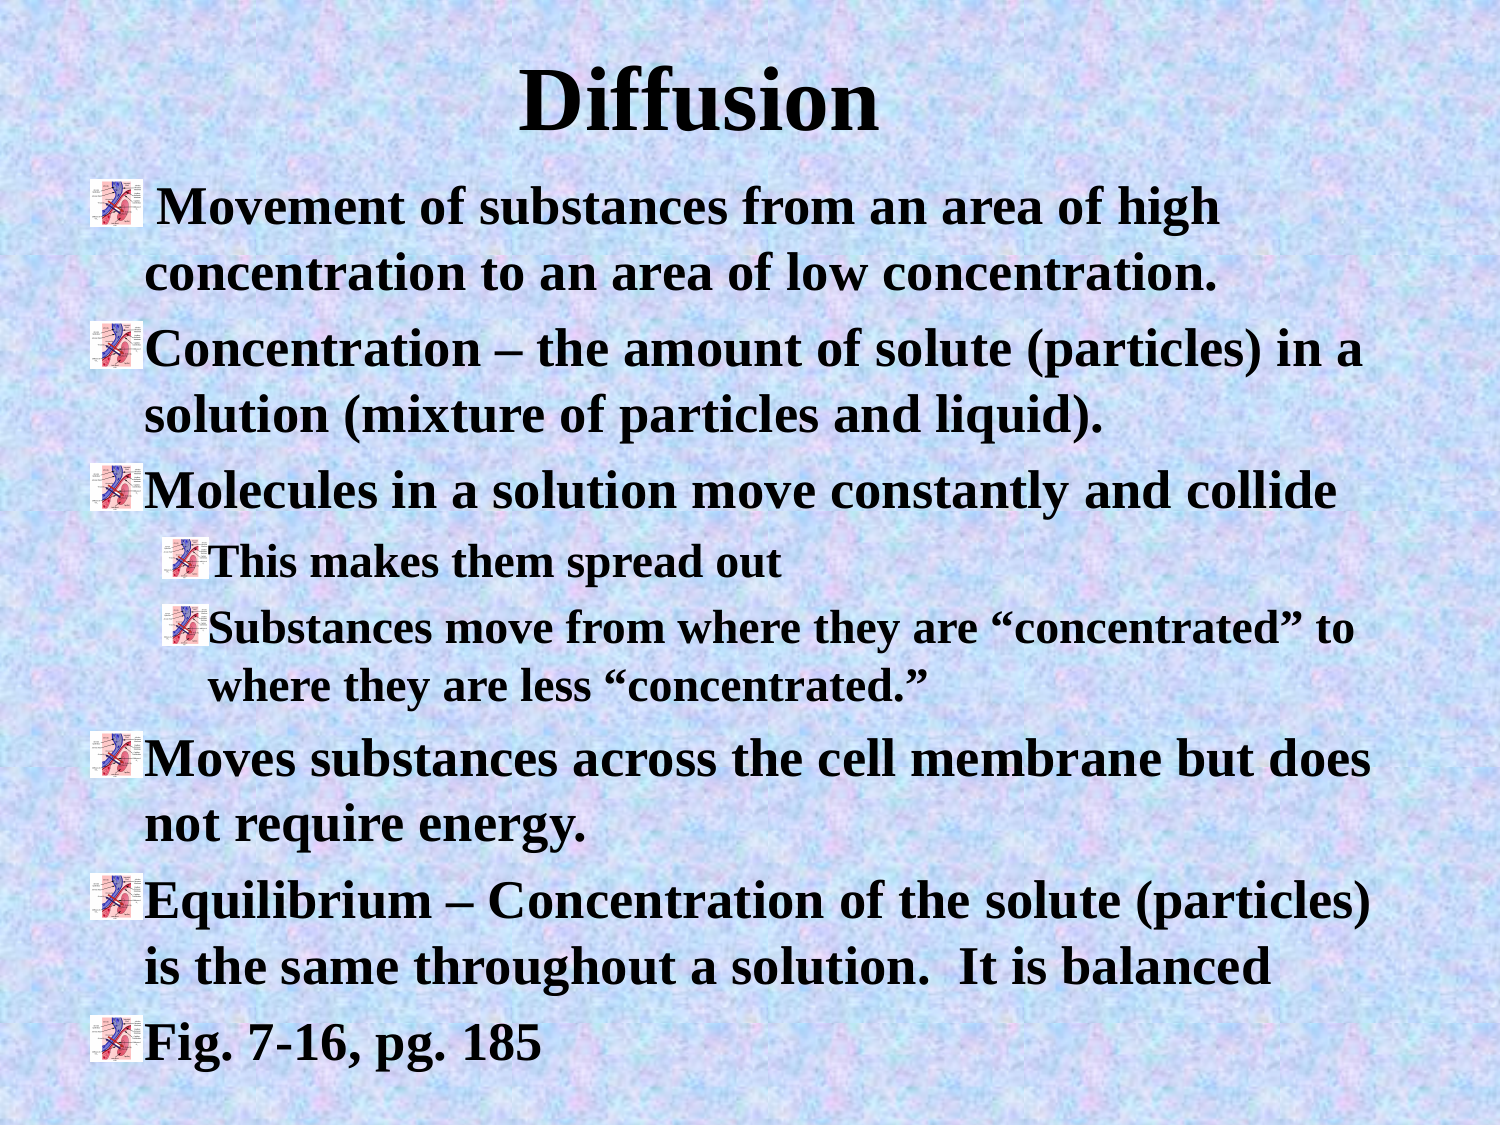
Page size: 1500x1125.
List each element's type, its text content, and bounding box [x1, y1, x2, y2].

picture [0, 0, 1500, 1125]
picture [90, 873, 140, 920]
picture [90, 179, 140, 227]
picture [90, 321, 140, 369]
picture [90, 463, 140, 511]
picture [162, 604, 206, 646]
title Diffusion [312, 0, 1088, 162]
picture [90, 1015, 140, 1062]
picture [162, 537, 206, 579]
picture [90, 731, 140, 778]
list Movement of substances from an area of high concentration to an area of low concentration. Concentration – the amount of solute (particles) in a solution (mixture of particles and liquid). Molecules in a solution move constantly and collide This makes them spread out Substances move from where they are “concentrated” to where they are less “concentrated.” Moves substances across the cell membrane but does not require energy. Equilibrium – Concentration of the solute (particles) is the same throughout a solution. It is balanced Fig. 7-16, pg. 185 [75, 162, 1425, 1100]
